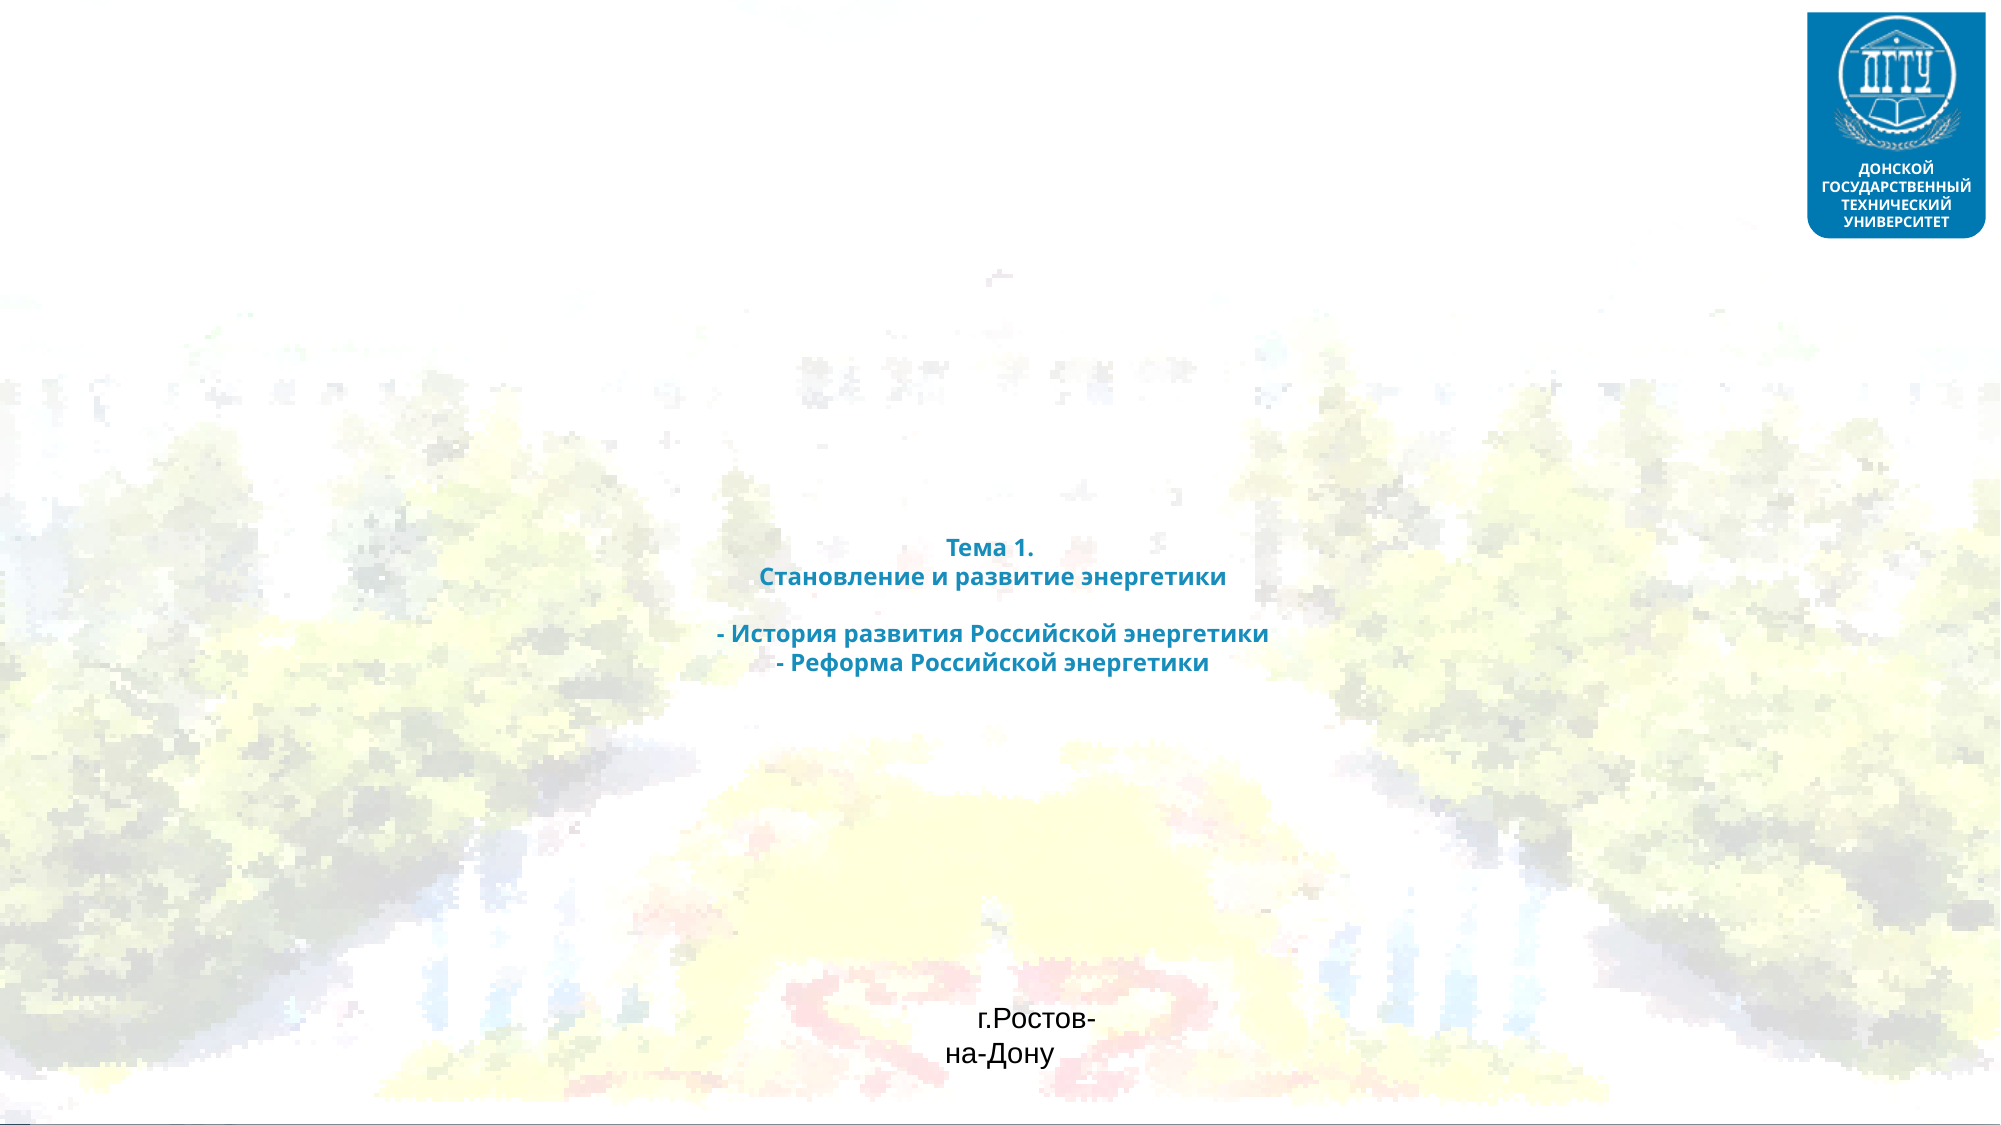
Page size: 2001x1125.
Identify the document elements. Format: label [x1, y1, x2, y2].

text_box [1797, 12, 1997, 240]
picture [0, 0, 2000, 1125]
